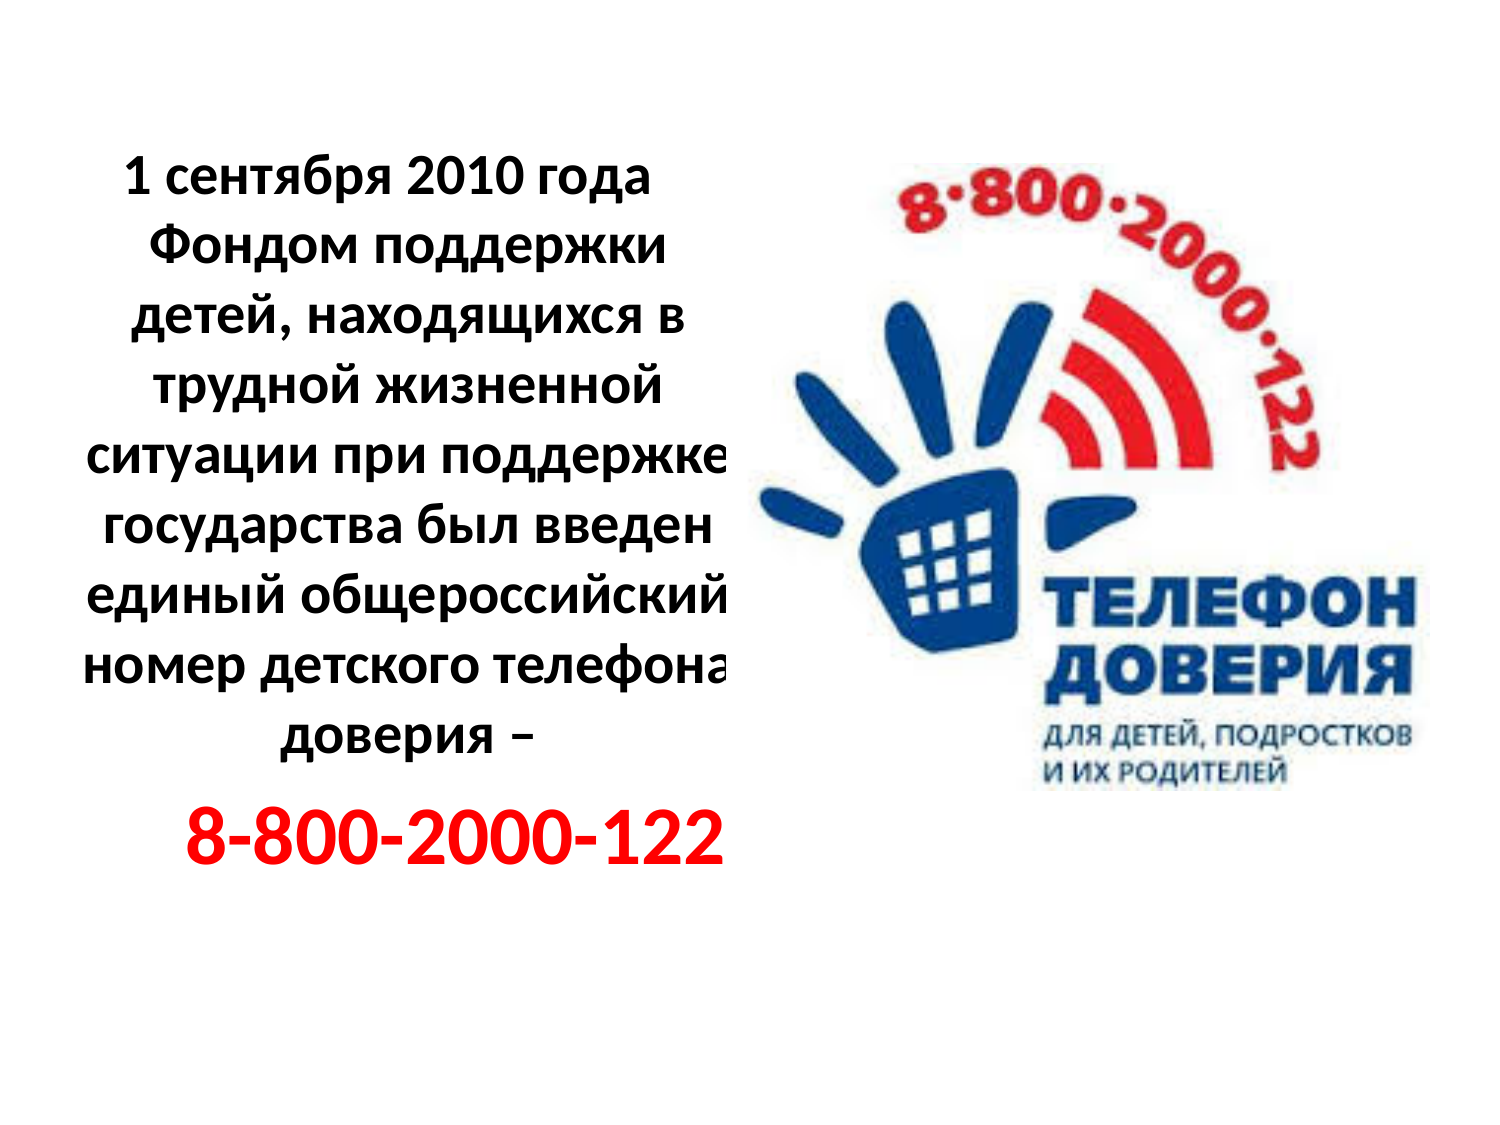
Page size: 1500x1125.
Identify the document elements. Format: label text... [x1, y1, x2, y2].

list 1 сентября 2010 года Фондом поддержки детей, находящихся в трудной жизненной ситуации при поддержке государства был введен единый общероссийский номер детского телефона доверия – 8-800-2000-122 [0, 46, 762, 1020]
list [726, 163, 1430, 791]
